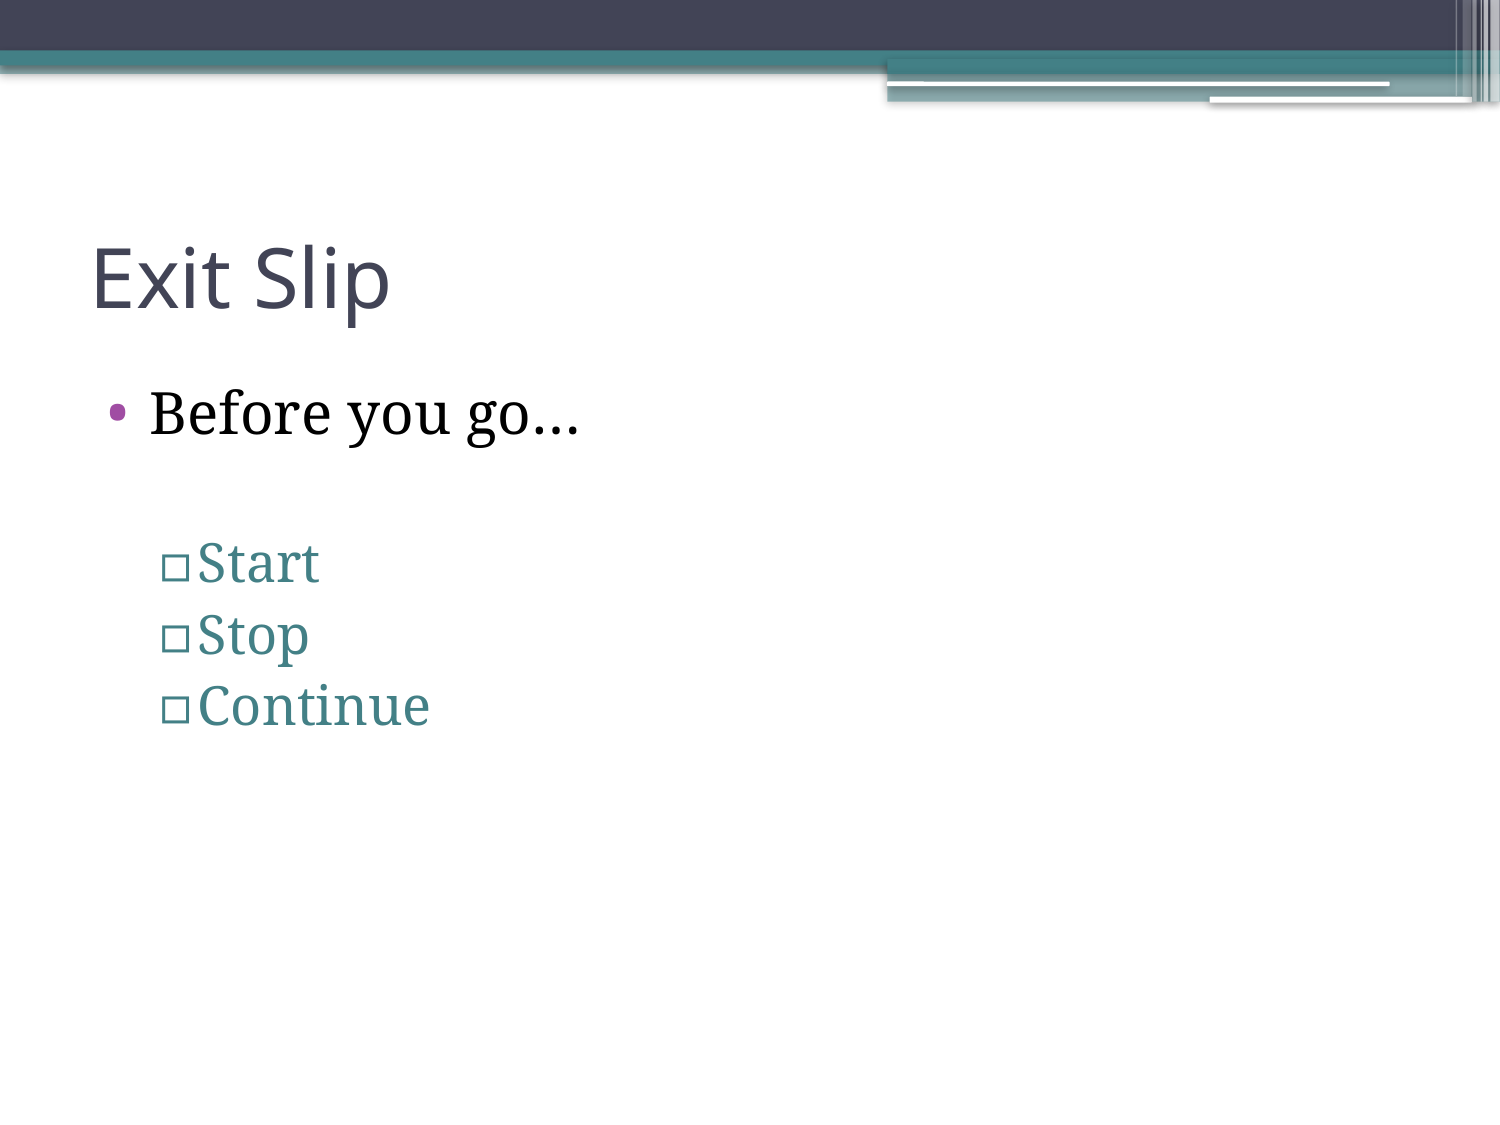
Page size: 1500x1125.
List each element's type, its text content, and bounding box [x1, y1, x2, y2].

list Before you go… Start Stop Continue [75, 368, 1425, 1079]
title Exit Slip [75, 187, 1425, 363]
